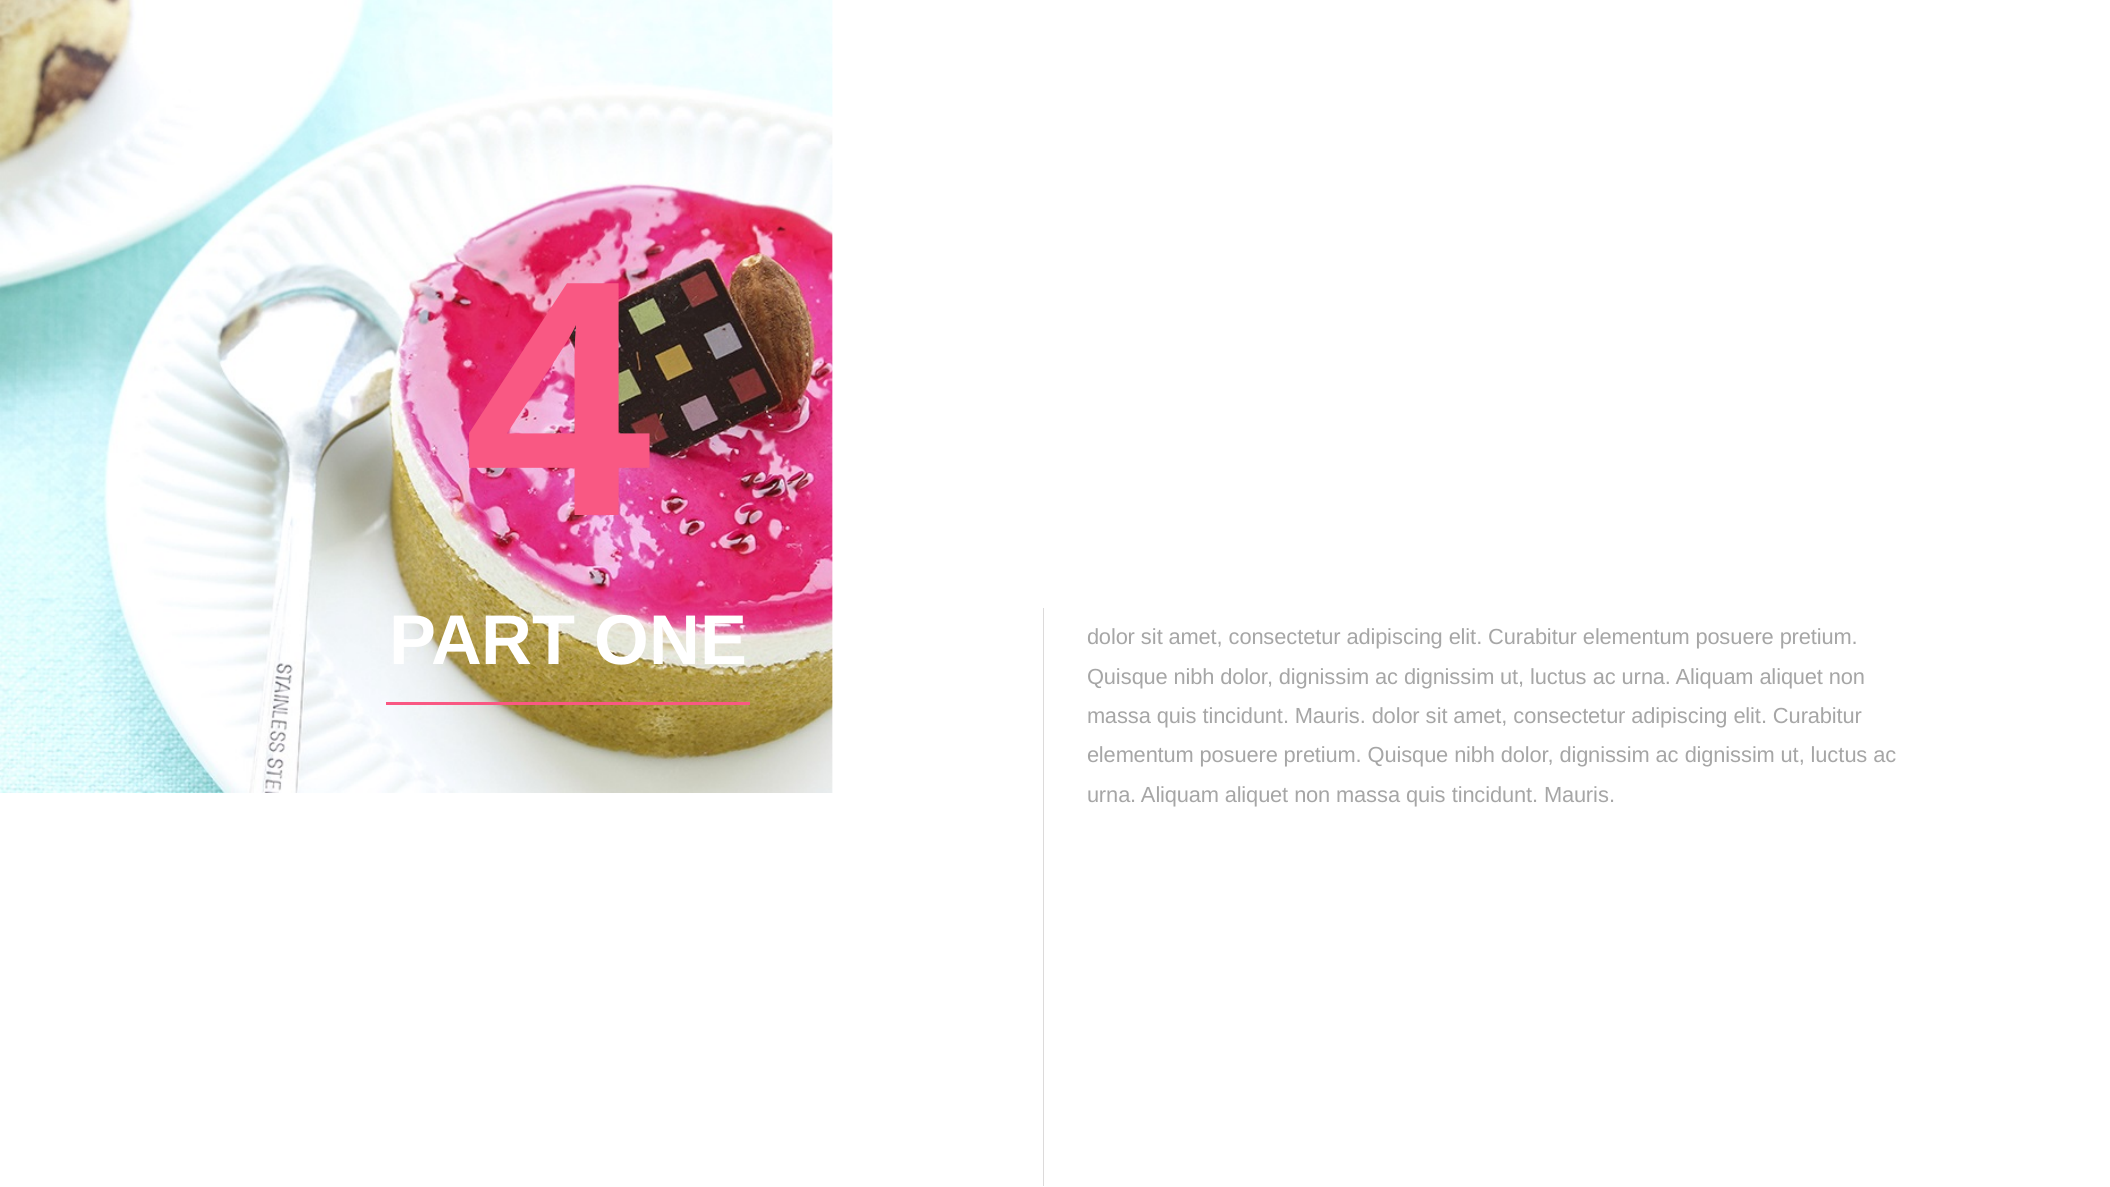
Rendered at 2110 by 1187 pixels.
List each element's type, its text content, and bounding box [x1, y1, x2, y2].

text_box dolor sit amet, consectetur adipiscing elit. Curabitur elementum posuere pretium. Quisque nibh dolor, dignissim ac dignissim ut, luctus ac urna. Aliquam aliquet non massa quis tincidunt. Mauris. dolor sit amet, consectetur adipiscing elit. Curabitur elementum posuere pretium. Quisque nibh dolor, dignissim ac dignissim ut, luctus ac urna. Aliquam aliquet non massa quis tincidunt. Mauris. [1071, 602, 1941, 818]
text_box 4 [449, 171, 667, 574]
text_box PART ONE [314, 574, 823, 699]
text_box [0, 0, 833, 793]
